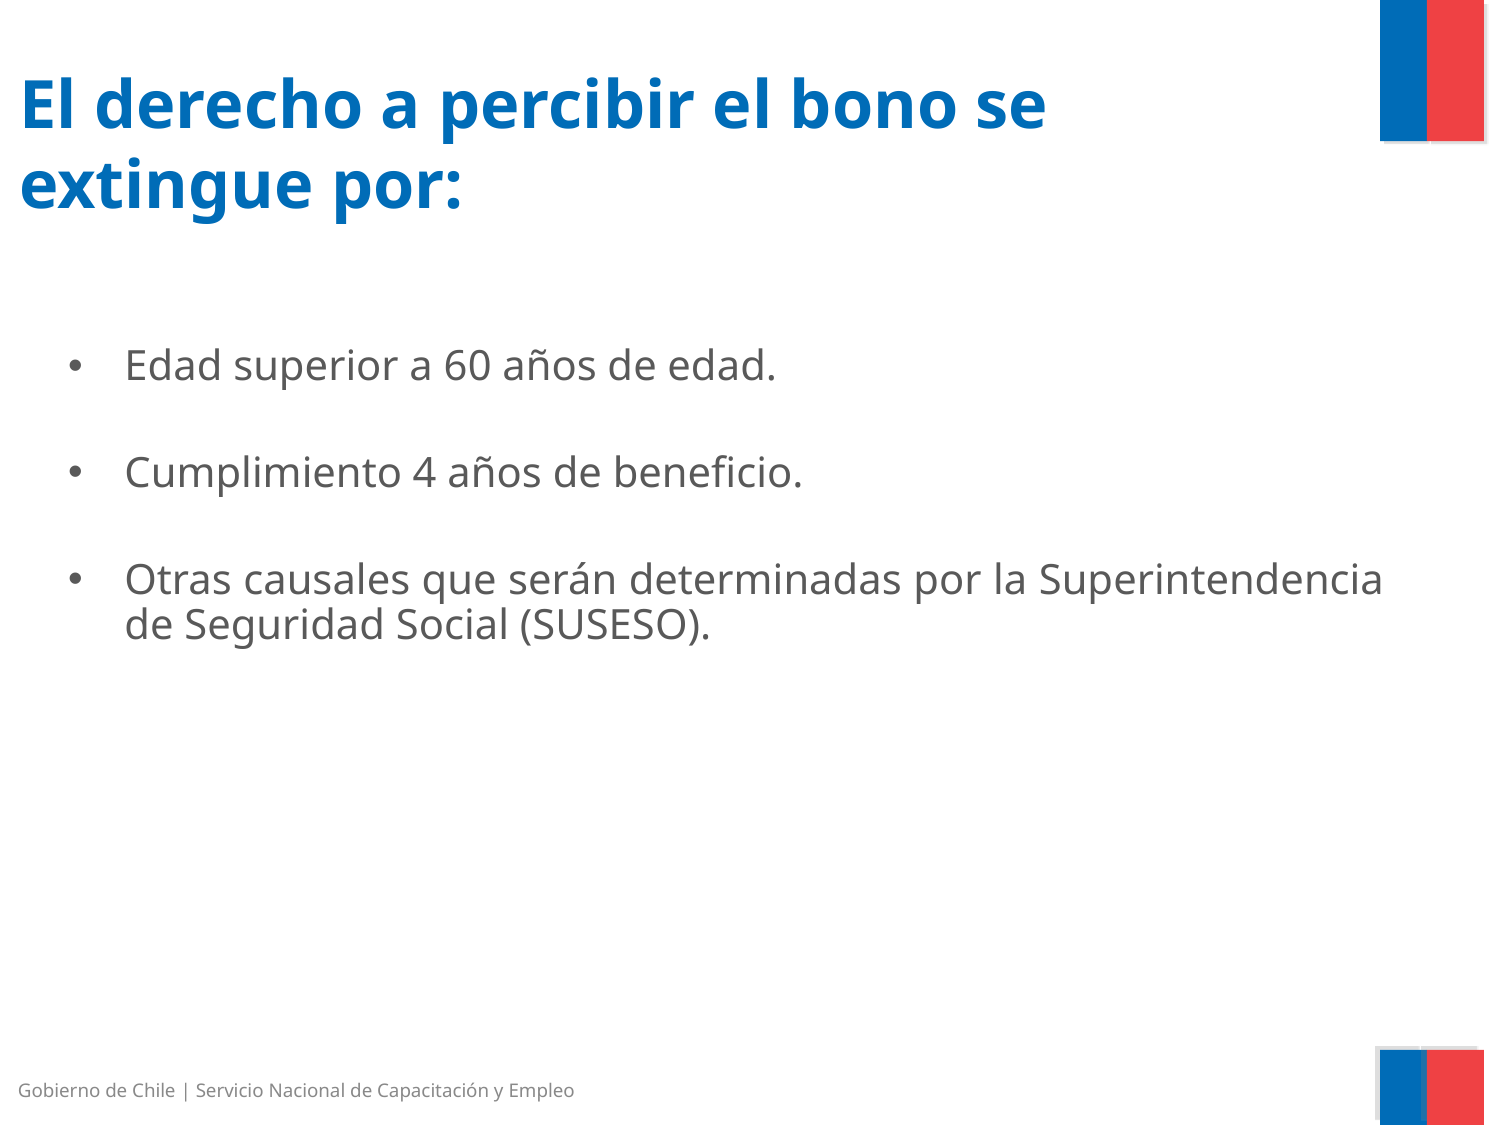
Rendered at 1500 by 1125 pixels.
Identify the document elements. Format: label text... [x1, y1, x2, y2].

text_box Gobierno de Chile | Servicio Nacional de Capacitación y Empleo [3, 1070, 680, 1125]
title El derecho a percibir el bono se extingue por: [3, 54, 1355, 243]
list Edad superior a 60 años de edad. Cumplimiento 4 años de beneficio. Otras causales que serán determinadas por la Superintendencia de Seguridad Social (SUSESO). [52, 278, 1400, 711]
